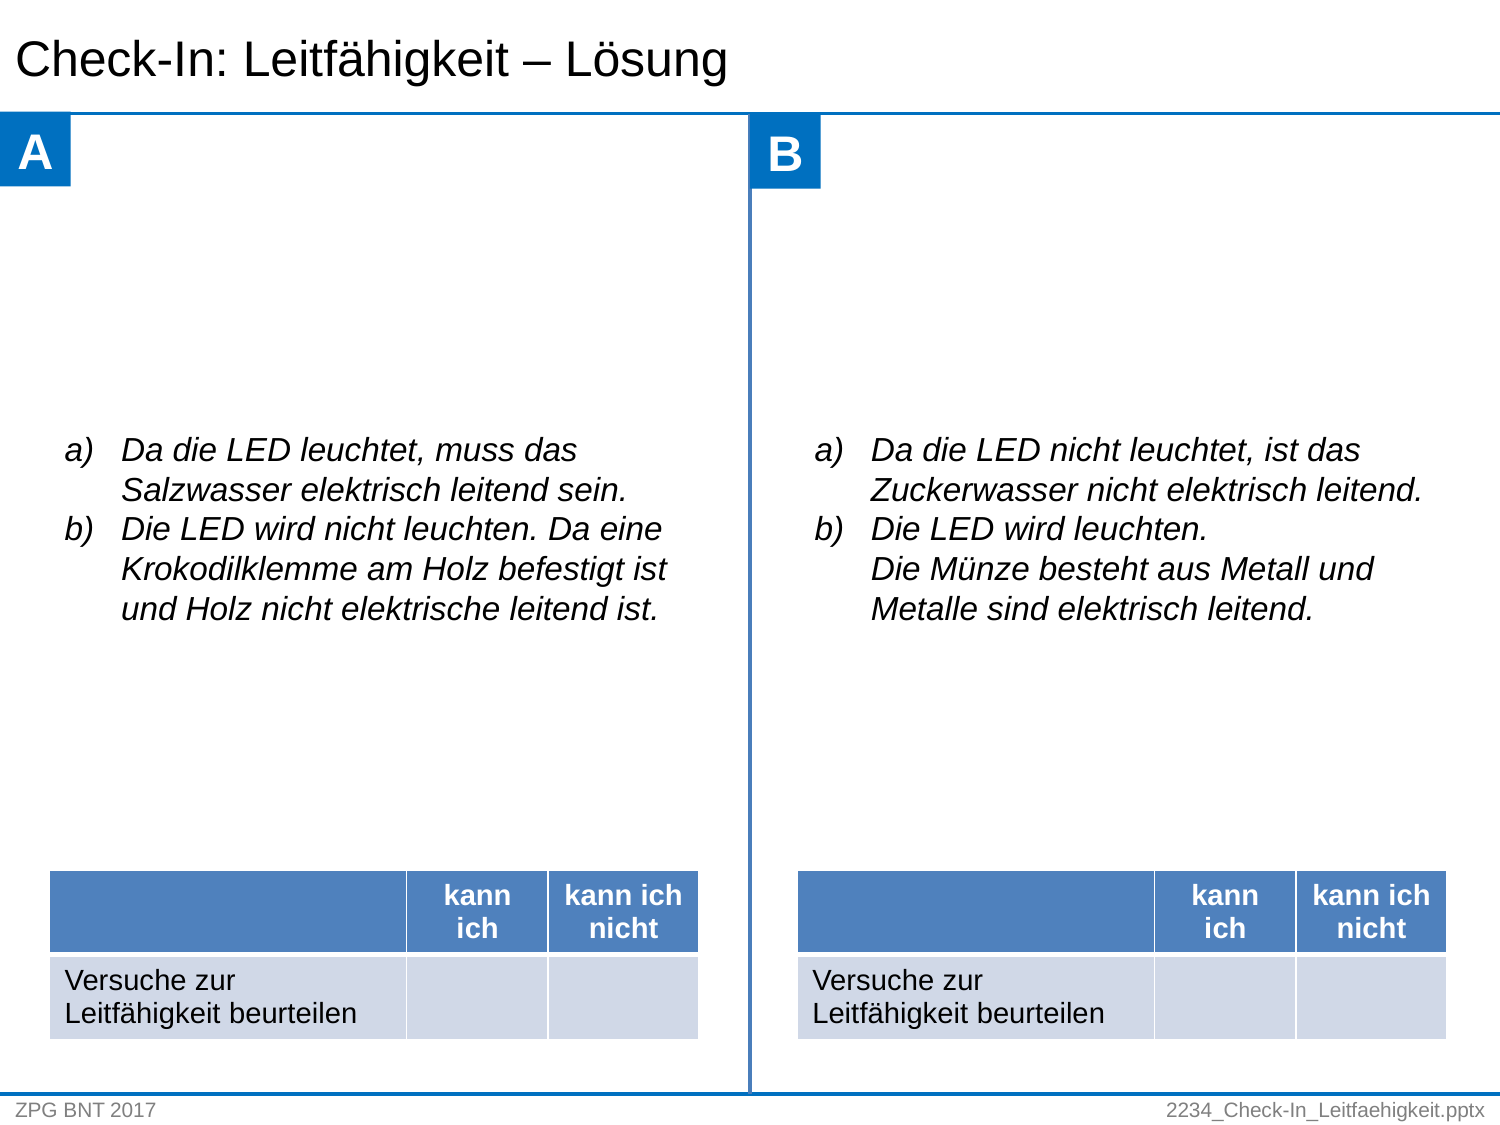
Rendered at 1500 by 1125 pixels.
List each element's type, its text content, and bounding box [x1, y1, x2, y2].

table_cell Versuche zur Leitfähigkeit beurteilen [50, 957, 406, 1039]
table_header [798, 871, 1154, 952]
slide_number 2234_Check-In_Leitfaehigkeit.pptx [1033, 1094, 1500, 1125]
text_box A [0, 111, 71, 187]
text_box B [751, 114, 821, 189]
text_box Da die LED leuchtet, muss das Salzwasser elektrisch leitend sein. Die LED wird nicht leuchten. Da eine Krokodilklemme am Holz befestigt ist und Holz nicht elektrische leitend ist. [49, 420, 700, 635]
table_cell [1155, 957, 1295, 1039]
table_header kann ich [1155, 871, 1295, 952]
title Check-In: Leitfähigkeit – Lösung [0, 0, 1500, 114]
table_cell [1297, 957, 1446, 1039]
table_cell [549, 957, 698, 1039]
table_header [50, 871, 406, 952]
table_header kann ich nicht [1297, 871, 1446, 952]
text_box Da die LED nicht leuchtet, ist das Zuckerwasser nicht elektrisch leitend. Die LED wird leuchten. Die Münze besteht aus Metall und Metalle sind elektrisch leitend. [799, 420, 1450, 635]
table_cell [407, 957, 547, 1039]
table_header kann ich [407, 871, 547, 952]
slide_number ZPG BNT 2017 [0, 1094, 408, 1125]
table_cell Versuche zur Leitfähigkeit beurteilen [798, 957, 1154, 1039]
table_header kann ich nicht [549, 871, 698, 952]
